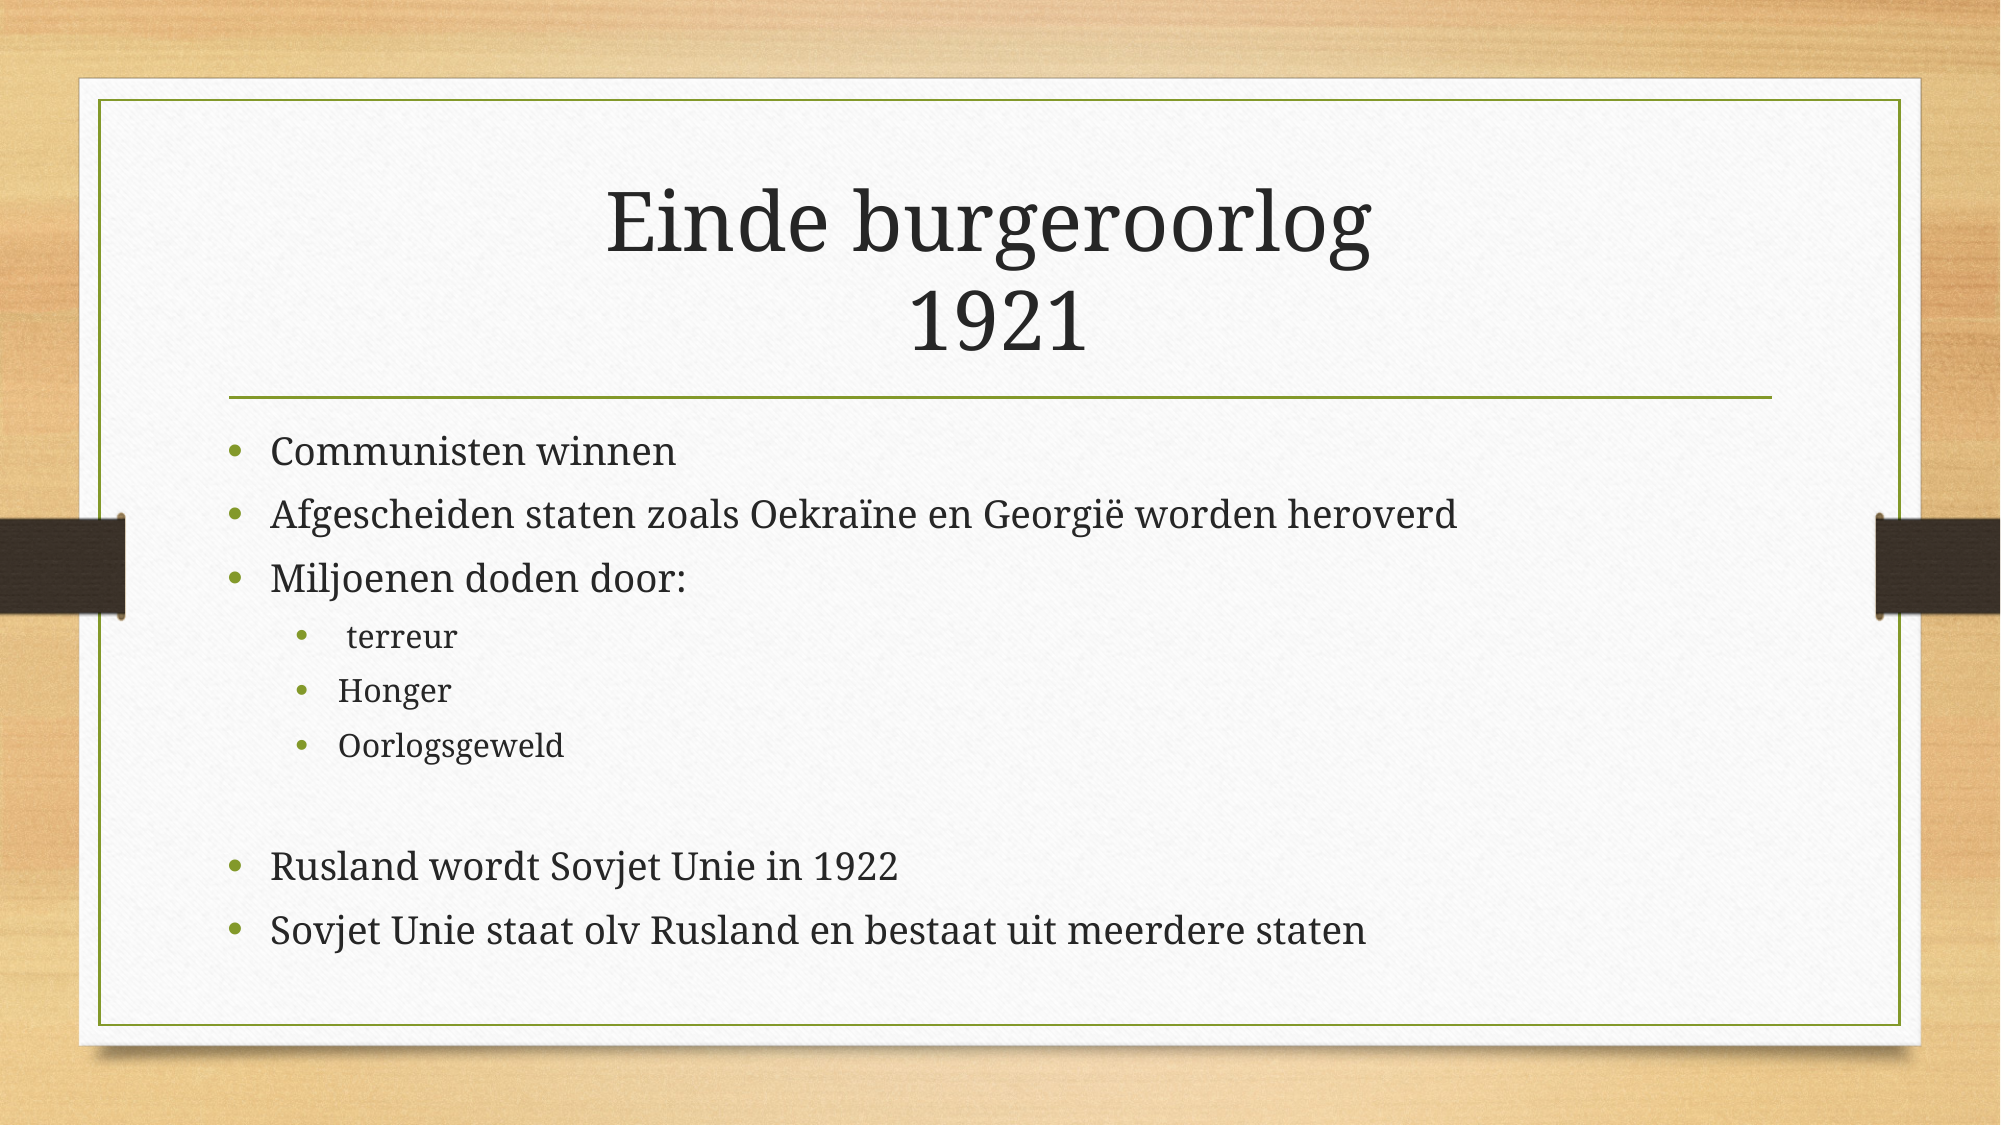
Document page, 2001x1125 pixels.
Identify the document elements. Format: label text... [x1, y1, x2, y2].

picture [0, 0, 2001, 1125]
title Einde burgeroorlog 1921 [212, 161, 1788, 375]
list Communisten winnen Afgescheiden staten zoals Oekraïne en Georgië worden heroverd Miljoenen doden door: terreur Honger Oorlogsgeweld Rusland wordt Sovjet Unie in 1922 Sovjet Unie staat olv Rusland en bestaat uit meerdere staten [212, 419, 1788, 964]
